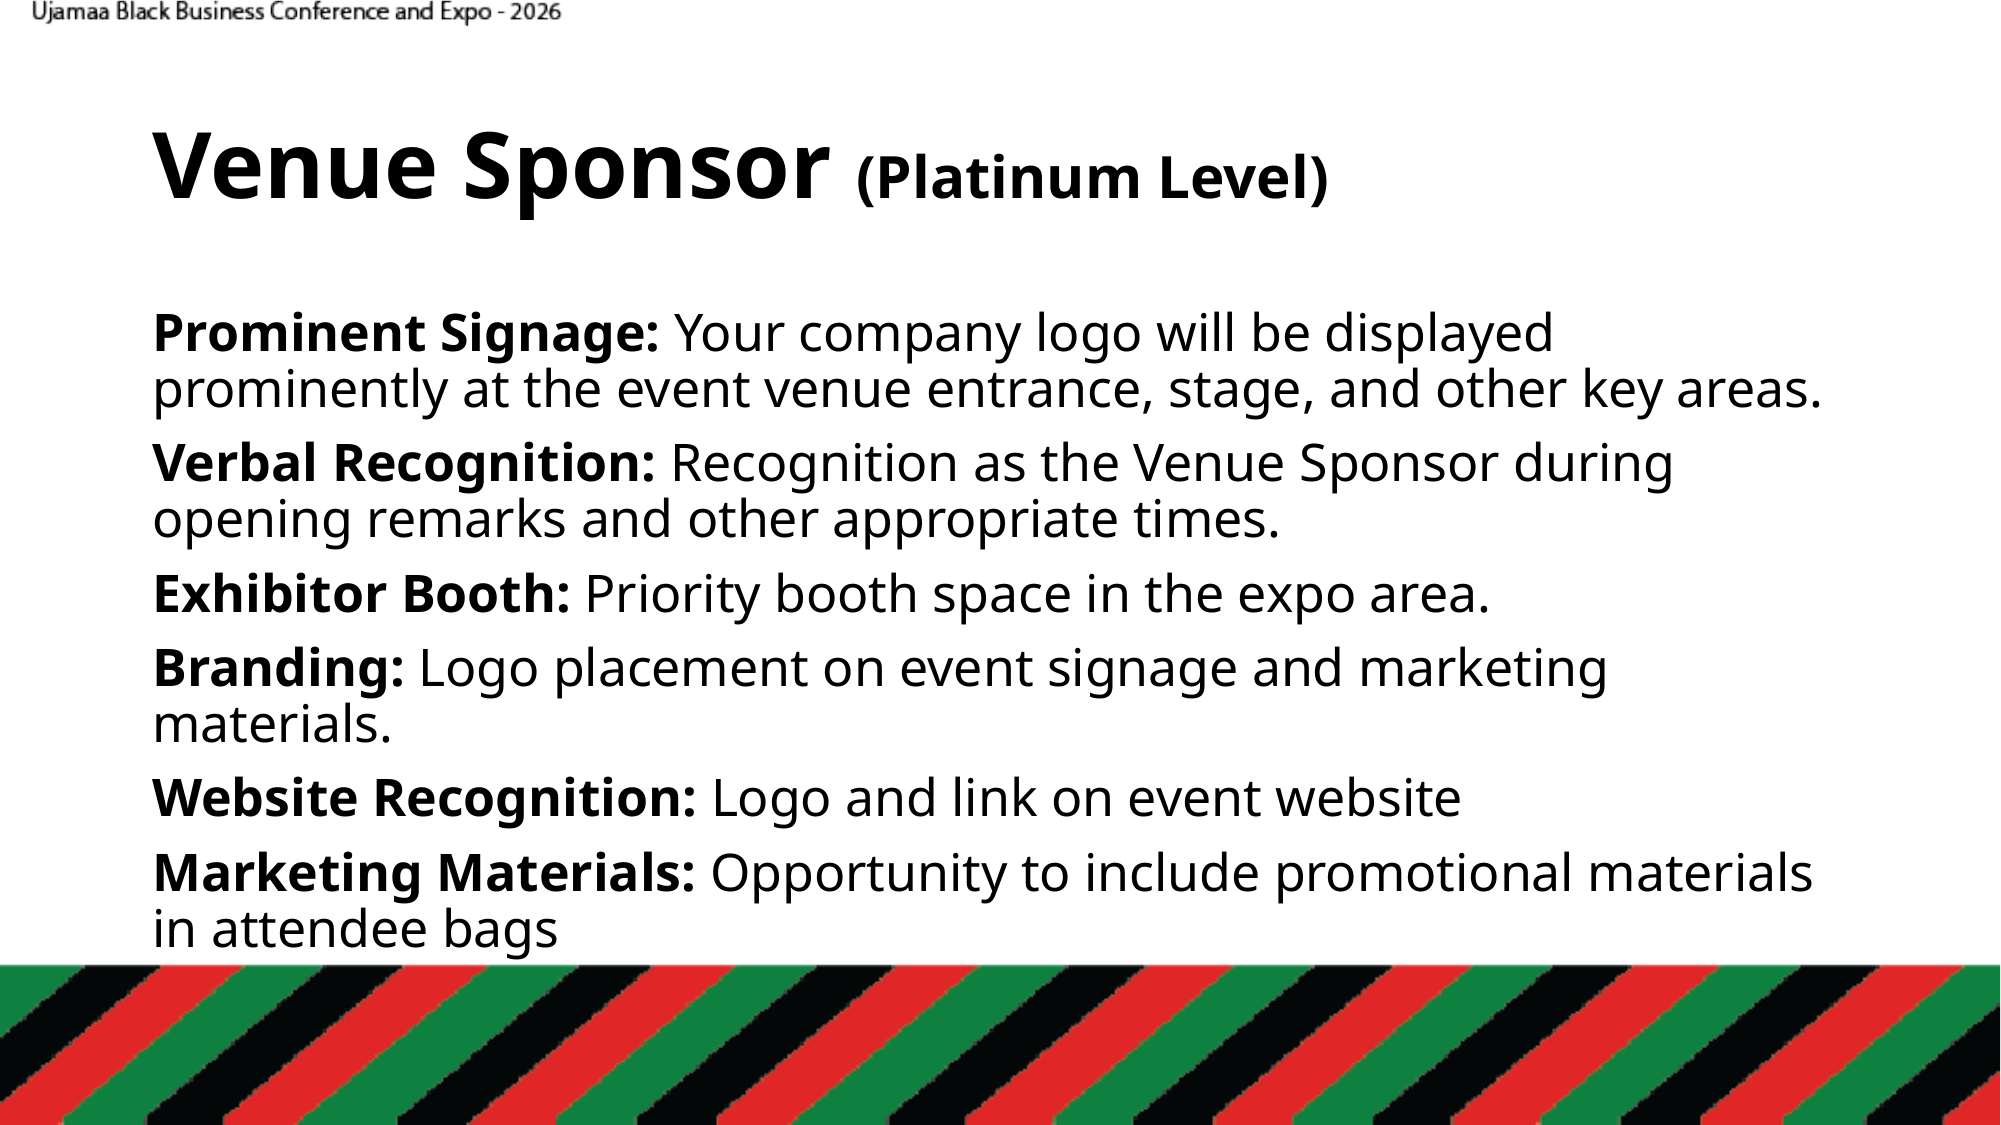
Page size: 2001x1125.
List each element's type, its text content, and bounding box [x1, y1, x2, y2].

title Venue Sponsor (Platinum Level) [137, 59, 1863, 278]
list Prominent Signage: Your company logo will be displayed prominently at the event venue entrance, stage, and other key areas. Verbal Recognition: Recognition as the Venue Sponsor during opening remarks and other appropriate times. Exhibitor Booth: Priority booth space in the expo area. Branding: Logo placement on event signage and marketing materials. Website Recognition: Logo and link on event website Marketing Materials: Opportunity to include promotional materials in attendee bags [137, 299, 1863, 1014]
picture [0, 0, 2001, 1125]
